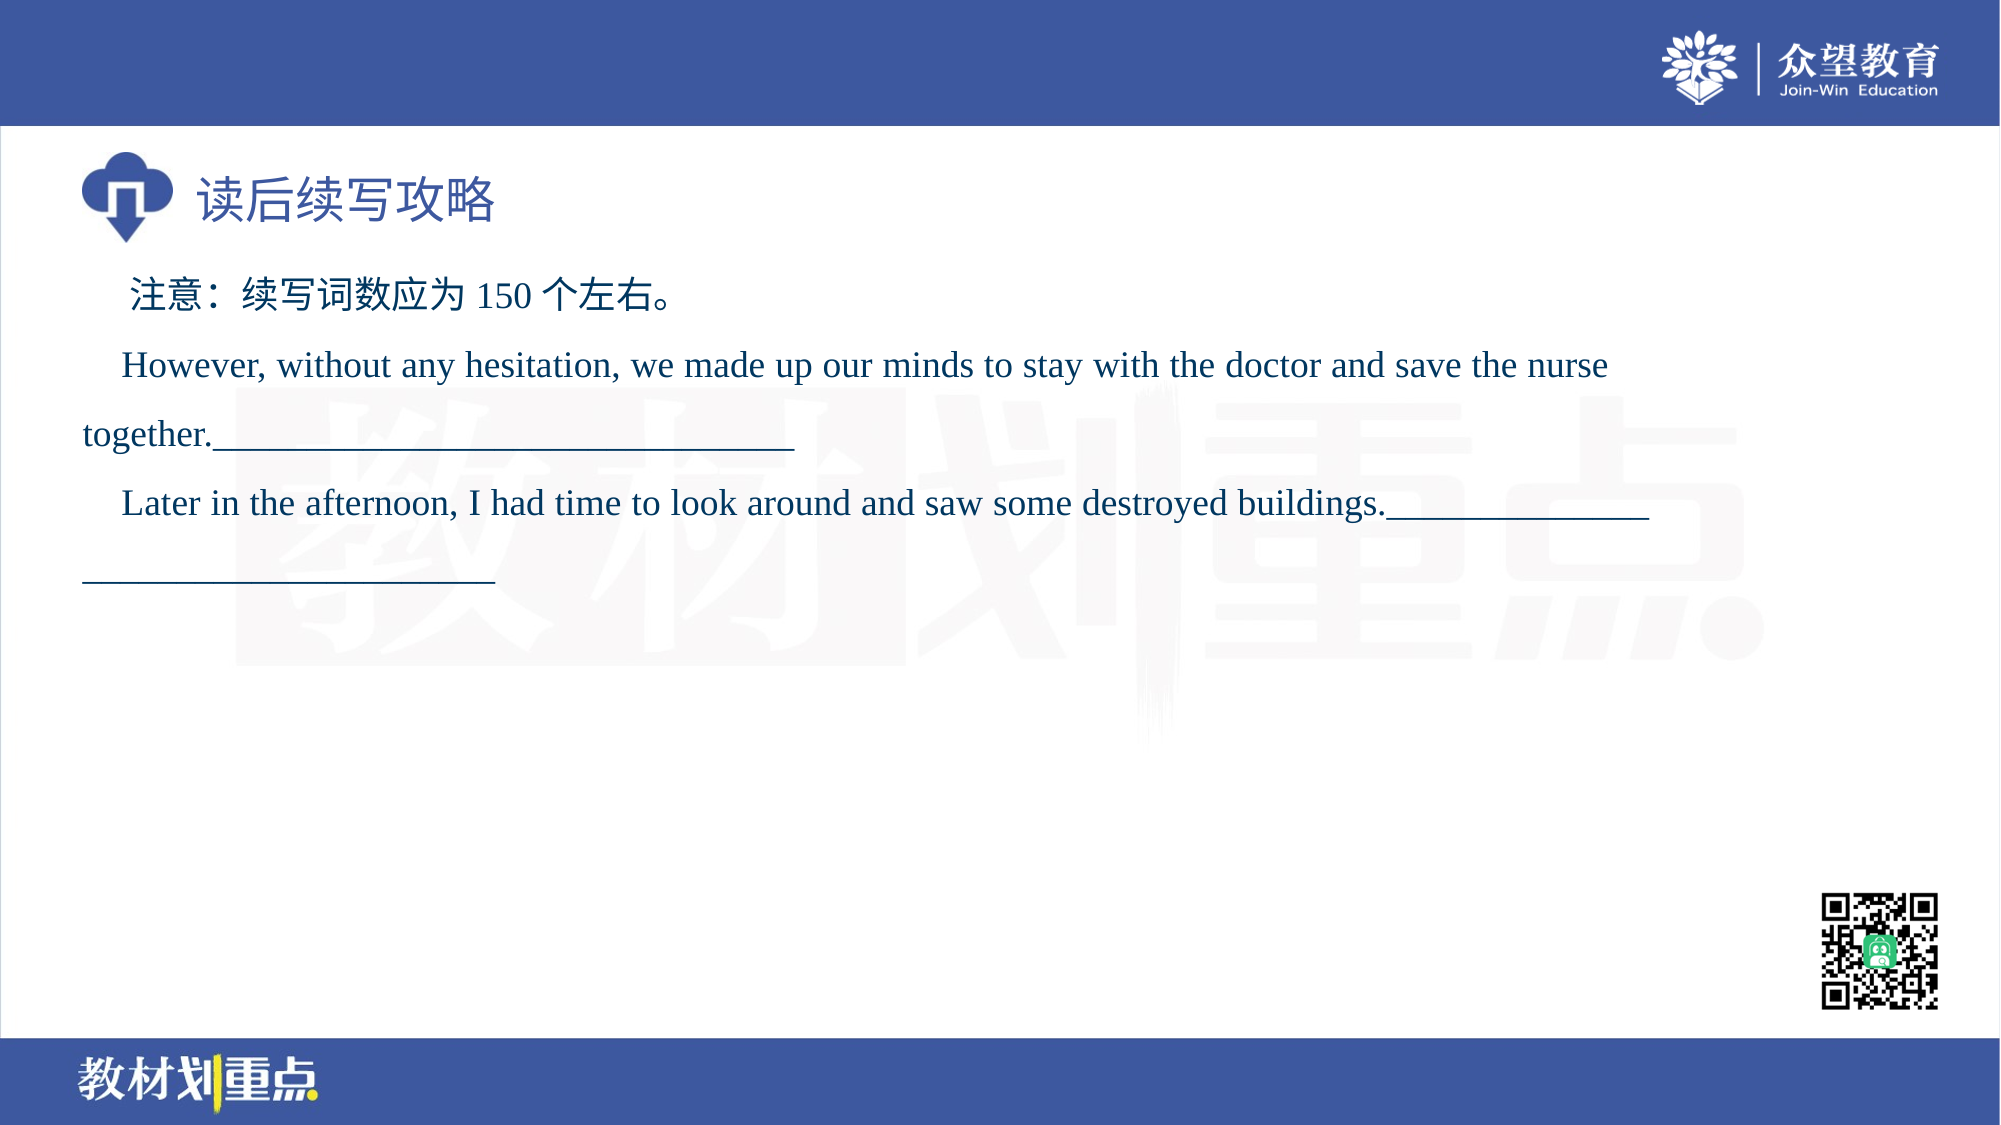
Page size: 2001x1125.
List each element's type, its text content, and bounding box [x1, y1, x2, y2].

text_box 注意：续写词数应为150个左右。 However, without any hesitation, we made up our minds to stay with the doctor and save the nurse together._______________________________ Later in the afternoon, I had time to look around and saw some destroyed buildings.______________ ______________________ [82, 247, 1817, 581]
picture [0, 0, 2000, 1125]
